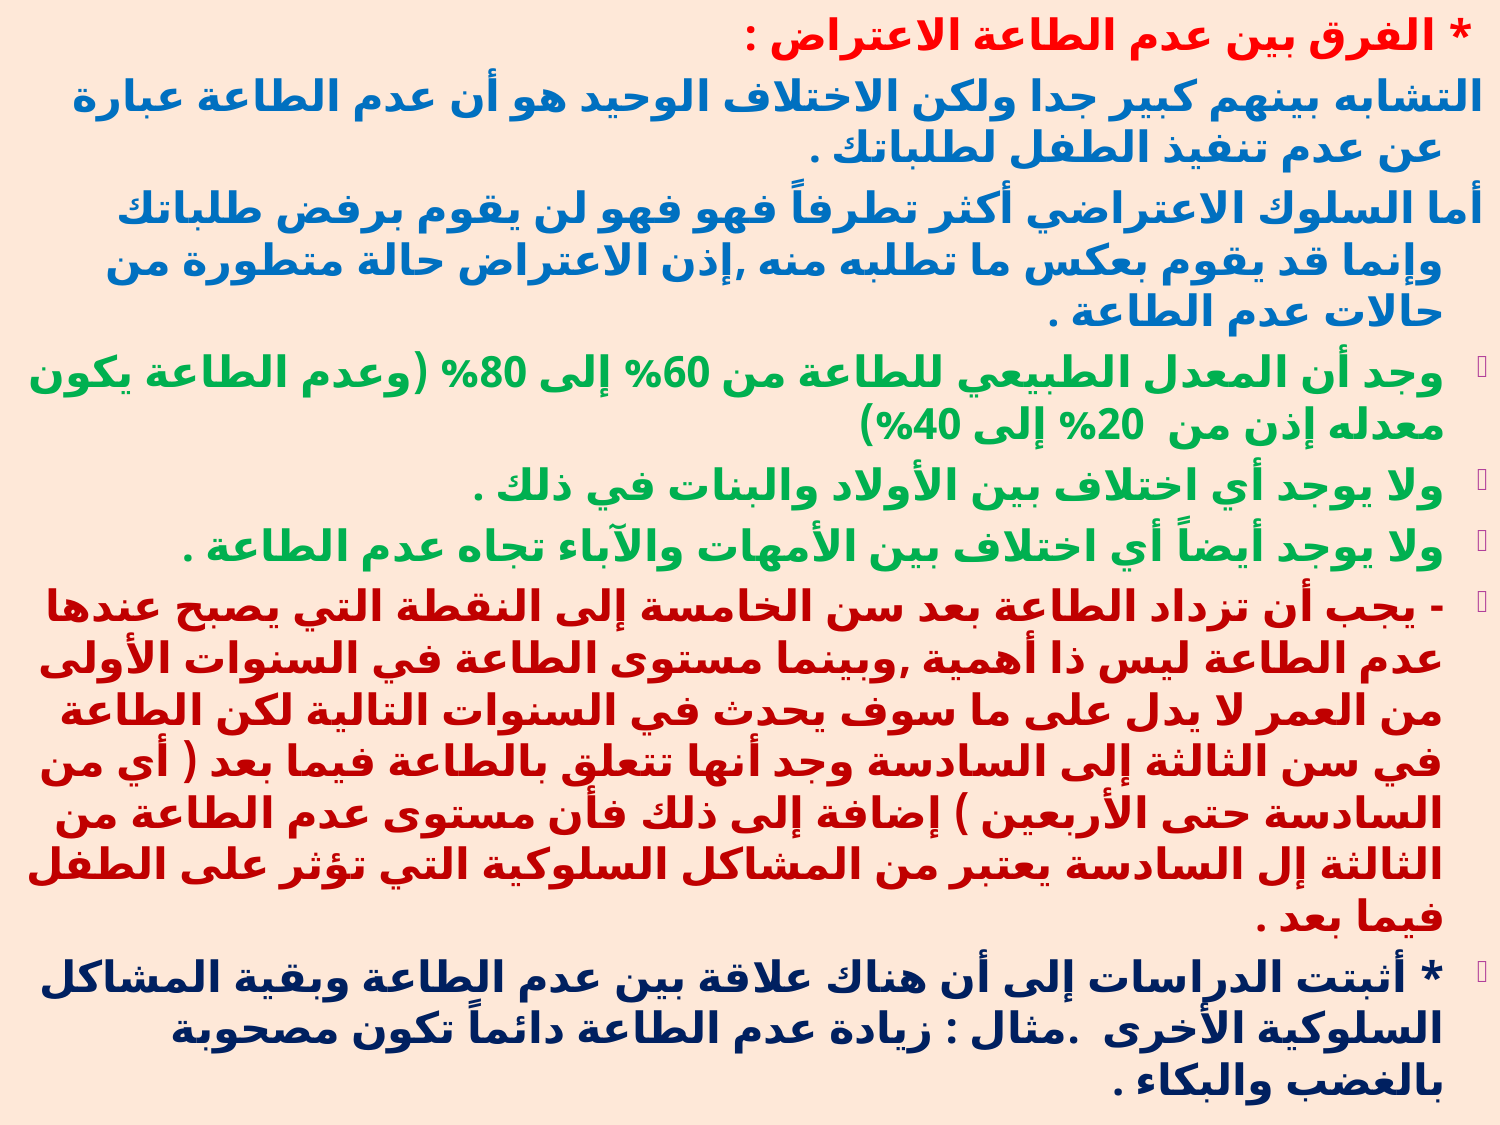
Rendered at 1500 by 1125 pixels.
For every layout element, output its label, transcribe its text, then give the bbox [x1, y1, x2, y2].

list * الفرق بين عدم الطاعة الاعتراض : التشابه بينهم كبير جدا ولكن الاختلاف الوحيد هو أن عدم الطاعة عبارة عن عدم تنفيذ الطفل لطلباتك . أما السلوك الاعتراضي أكثر تطرفاً فهو فهو لن يقوم برفض طلباتك وإنما قد يقوم بعكس ما تطلبه منه ,إذن الاعتراض حالة متطورة من حالات عدم الطاعة . وجد أن المعدل الطبيعي للطاعة من 60% إلى 80% (وعدم الطاعة يكون معدله إذن من 20% إلى 40%) ولا يوجد أي اختلاف بين الأولاد والبنات في ذلك . ولا يوجد أيضاً أي اختلاف بين الأمهات والآباء تجاه عدم الطاعة . - يجب أن تزداد الطاعة بعد سن الخامسة إلى النقطة التي يصبح عندها عدم الطاعة ليس ذا أهمية ,وبينما مستوى الطاعة في السنوات الأولى من العمر لا يدل على ما سوف يحدث في السنوات التالية لكن الطاعة في سن الثالثة إلى السادسة وجد أنها تتعلق بالطاعة فيما بعد ( أي من السادسة حتى الأربعين ) إضافة إلى ذلك فأن مستوى عدم الطاعة من الثالثة إل السادسة يعتبر من المشاكل السلوكية التي تؤثر على الطفل فيما بعد . * أثبتت الدراسات إلى أن هناك علاقة بين عدم الطاعة وبقية المشاكل السلوكية الأخرى .مثال : زيادة عدم الطاعة دائماً تكون مصحوبة بالغضب والبكاء . [0, 0, 1500, 1125]
